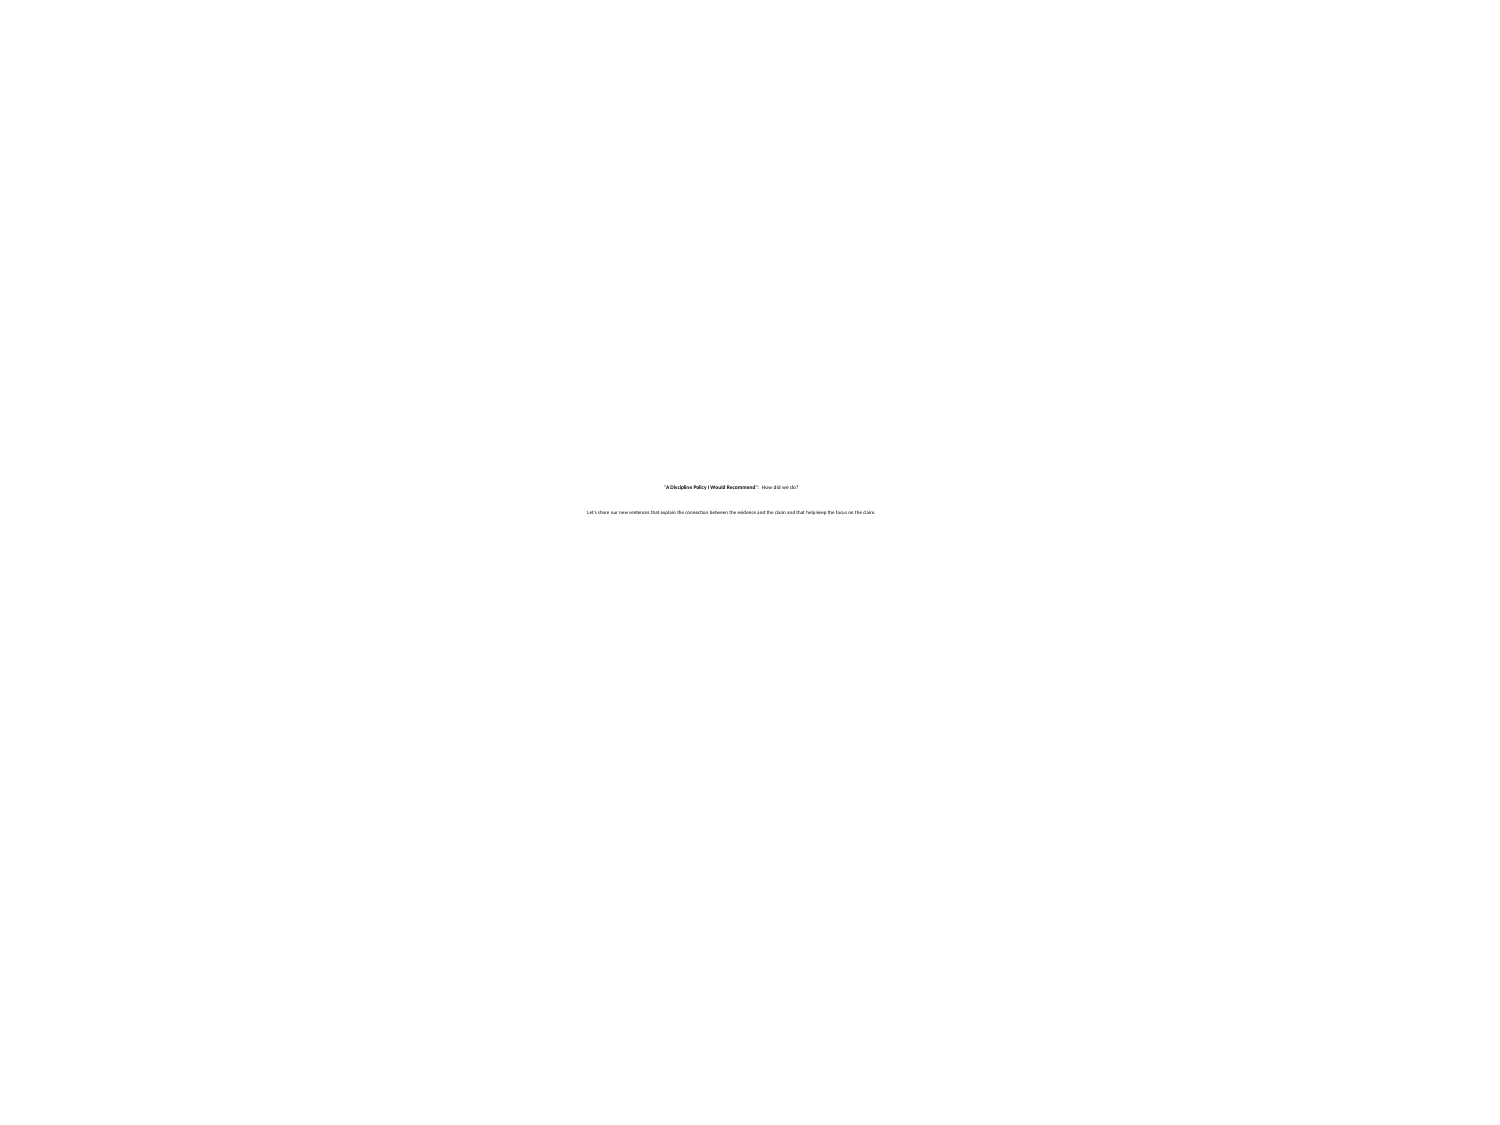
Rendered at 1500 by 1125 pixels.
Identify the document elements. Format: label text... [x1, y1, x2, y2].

title “A Discipline Policy I Would Recommend”: How did we do? Let’s share our new sentences that explain the connection between the evidence and the claim and that help keep the focus on the claim. [12, 474, 1450, 525]
